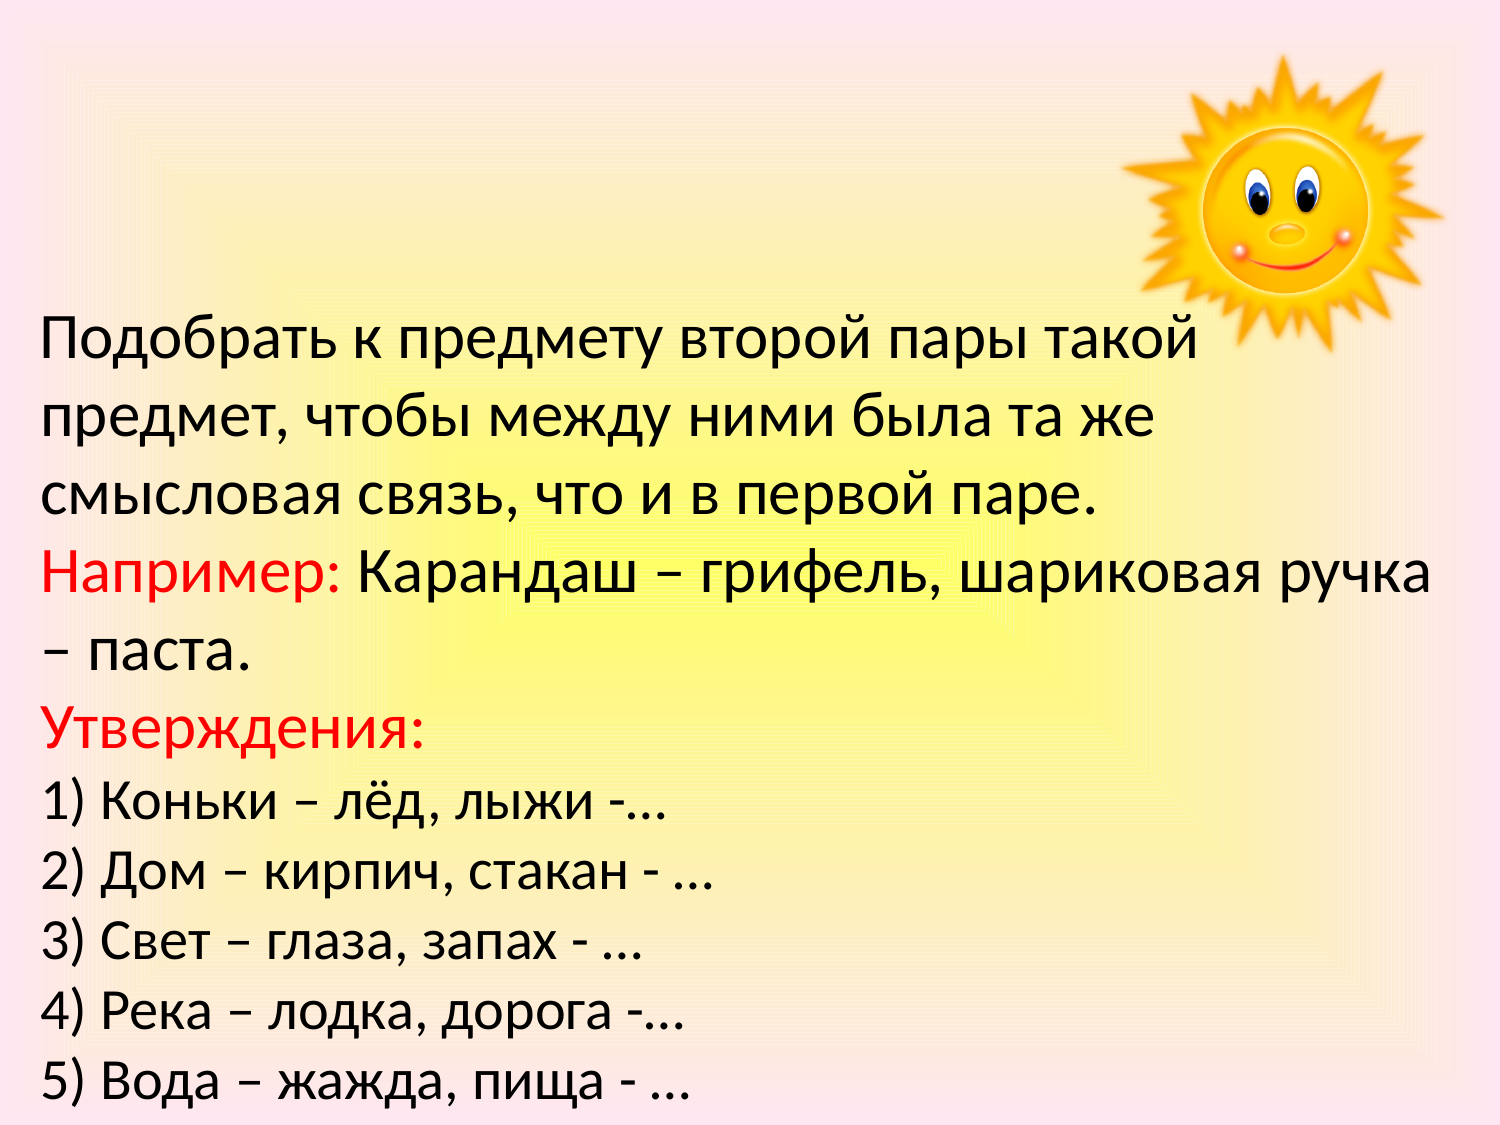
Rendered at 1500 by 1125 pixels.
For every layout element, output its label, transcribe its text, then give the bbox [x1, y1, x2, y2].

list Подобрать к предмету второй пары такой предмет, чтобы между ними была та же смысловая связь, что и в первой паре. Например: Карандаш – грифель, шариковая ручка – паста. Утверждения: 1) Коньки – лёд, лыжи -… 2) Дом – кирпич, стакан - … 3) Свет – глаза, запах - … 4) Река – лодка, дорога -… 5) Вода – жажда, пища - … [0, 285, 1477, 1125]
picture [1113, 46, 1454, 285]
